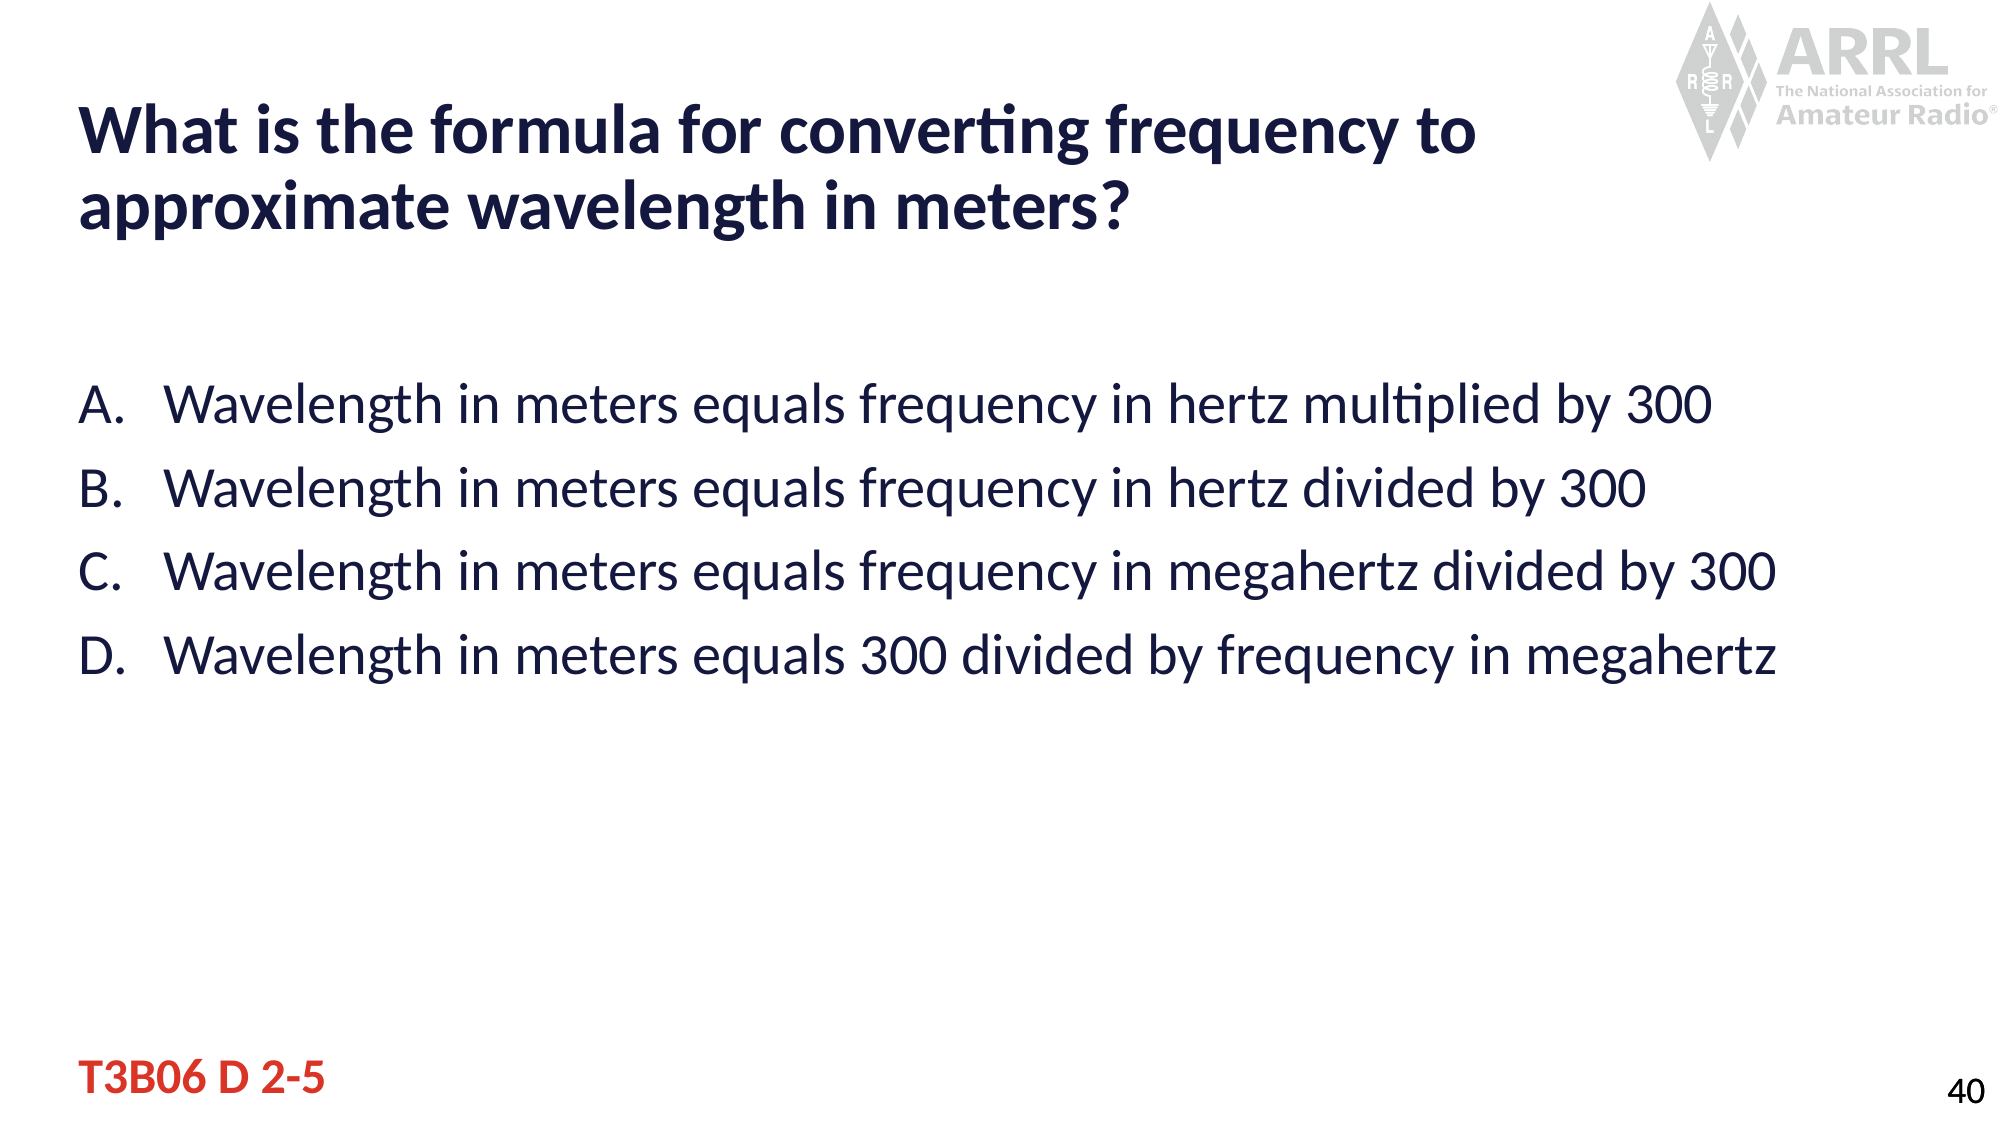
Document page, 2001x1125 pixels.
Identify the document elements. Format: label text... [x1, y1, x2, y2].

text_box T3B06 D 2-5 [63, 1036, 1737, 1112]
list Wavelength in meters equals frequency in hertz multiplied by 300 Wavelength in meters equals frequency in hertz divided by 300 Wavelength in meters equals frequency in megahertz divided by 300 Wavelength in meters equals 300 divided by frequency in megahertz [63, 365, 1863, 989]
picture [1674, 0, 2000, 164]
title What is the formula for converting frequency to approximate wavelength in meters? [63, 59, 1863, 278]
